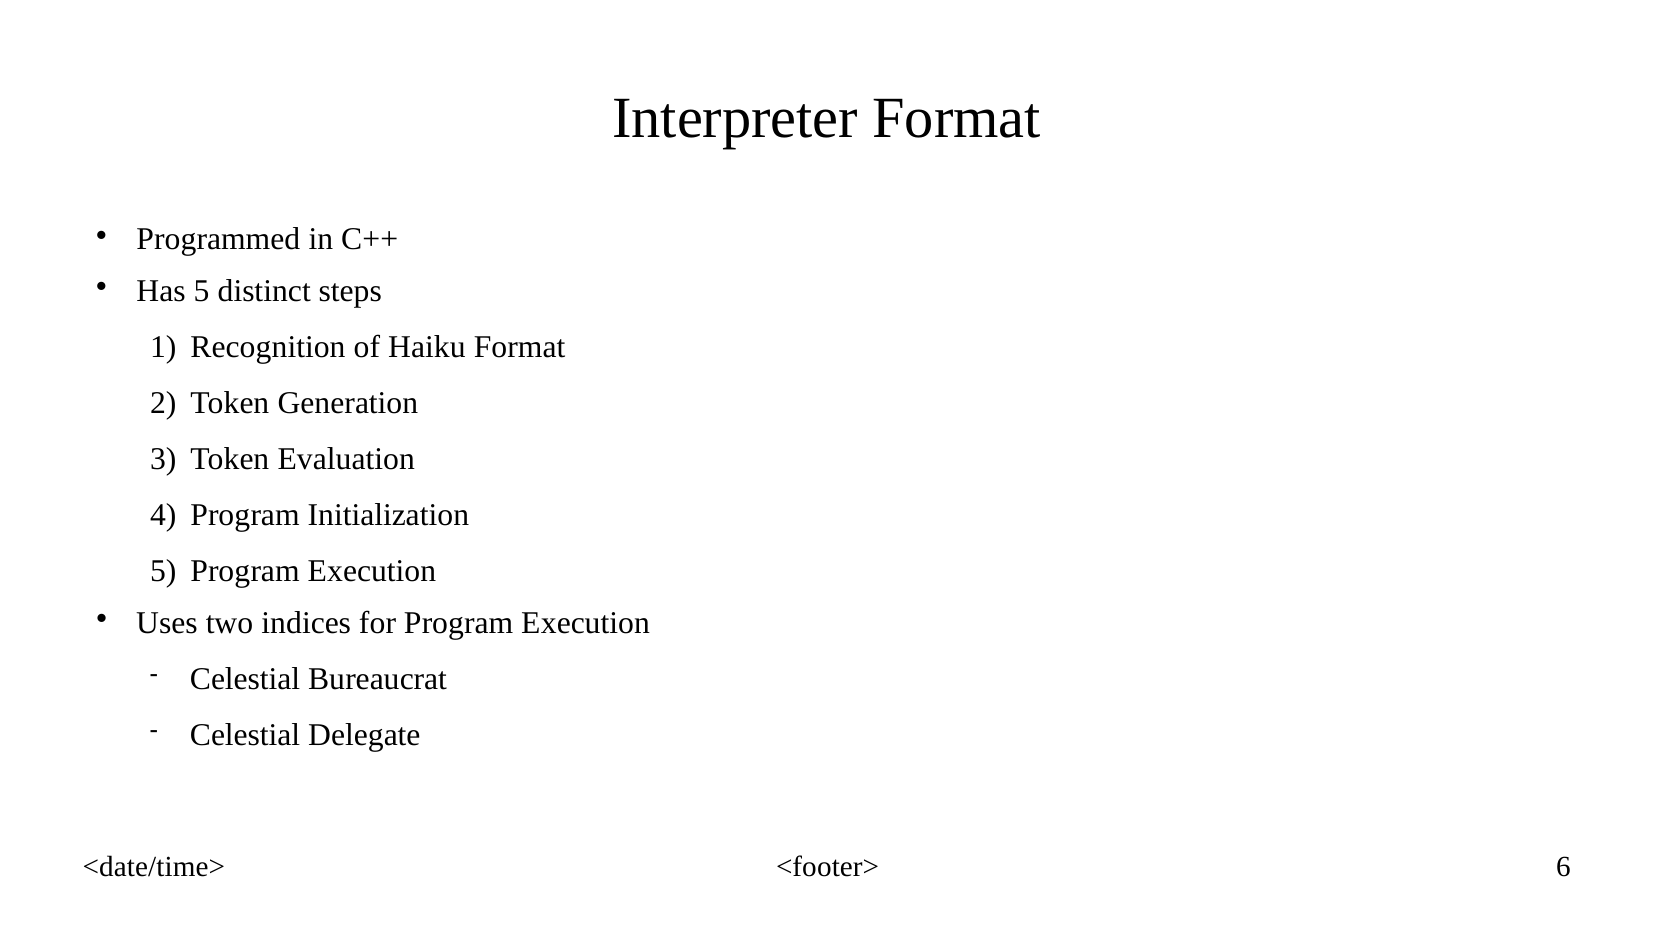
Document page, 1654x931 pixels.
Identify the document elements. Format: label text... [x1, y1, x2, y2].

text_box Programmed in C++ Has 5 distinct steps Recognition of Haiku Format Token Generation Token Evaluation Program Initialization Program Execution Uses two indices for Program Execution Celestial Bureaucrat Celestial Delegate [82, 217, 1571, 758]
text_box Interpreter Format [82, 37, 1571, 193]
